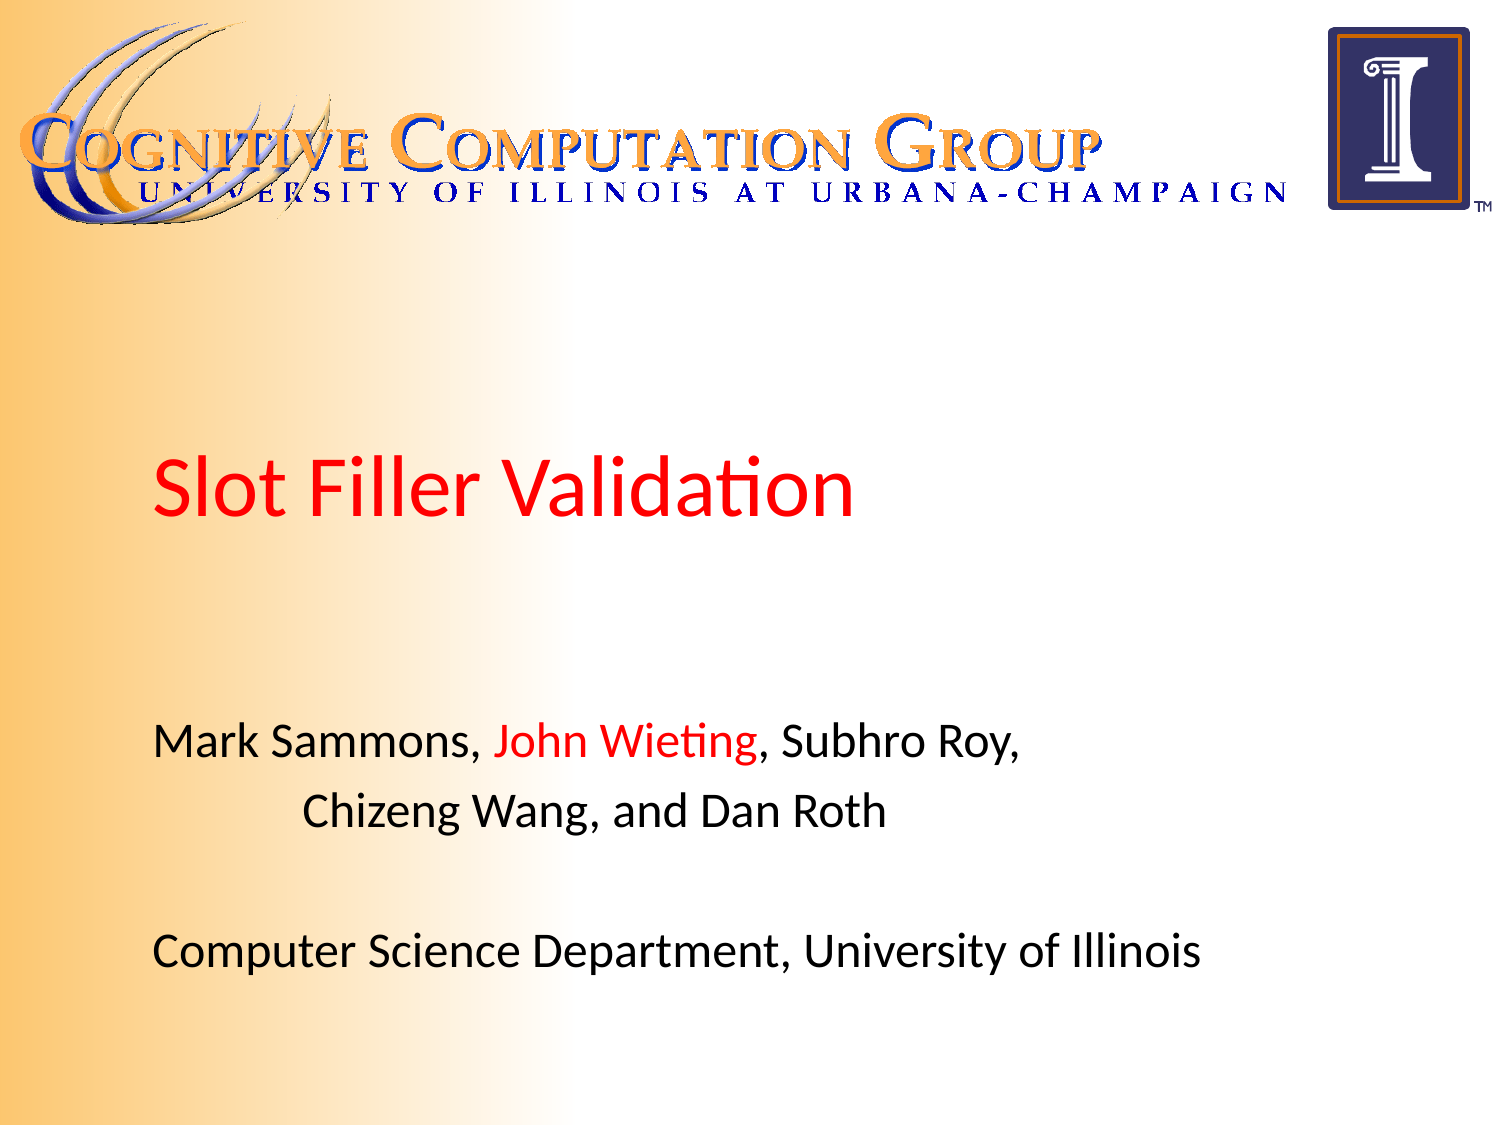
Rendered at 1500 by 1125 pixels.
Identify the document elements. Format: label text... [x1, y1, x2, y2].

title Slot Filler Validation [137, 299, 1475, 663]
subtitle Mark Sammons, John Wieting, Subhro Roy, Chizeng Wang, and Dan Roth Computer Science Department, University of Illinois [137, 699, 1475, 988]
picture [0, 12, 1300, 240]
